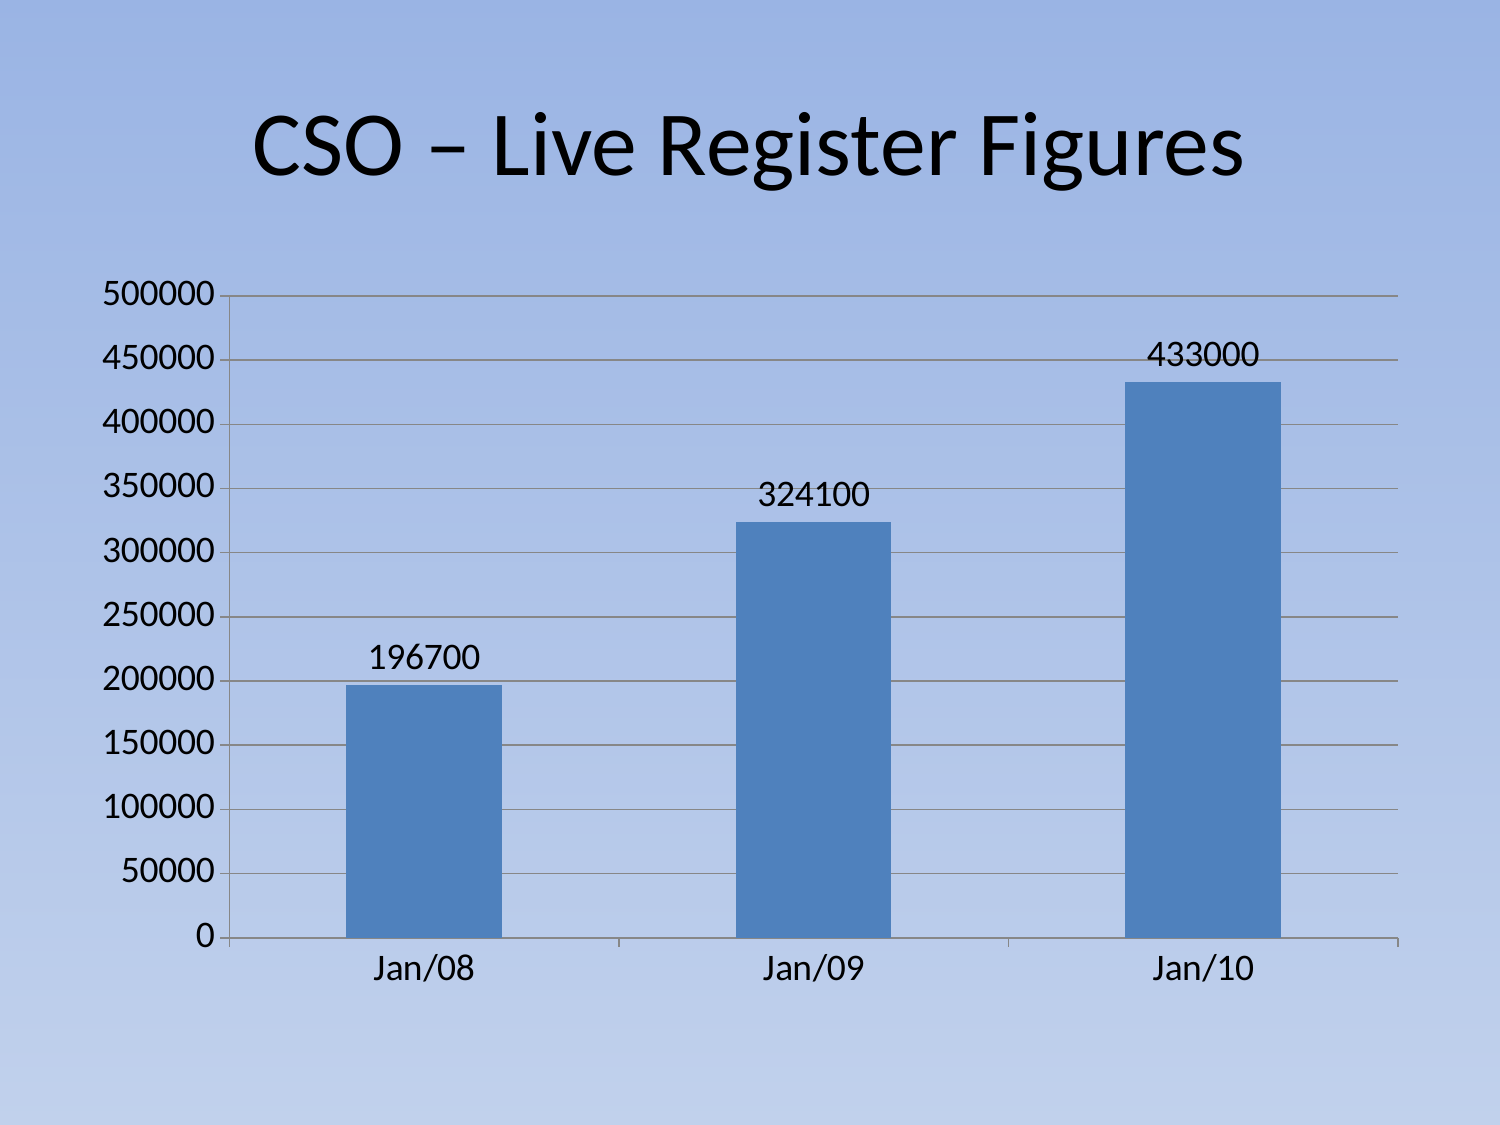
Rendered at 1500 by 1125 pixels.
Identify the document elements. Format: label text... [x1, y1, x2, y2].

title CSO – Live Register Figures [75, 45, 1425, 233]
chart [74, 262, 1426, 1006]
